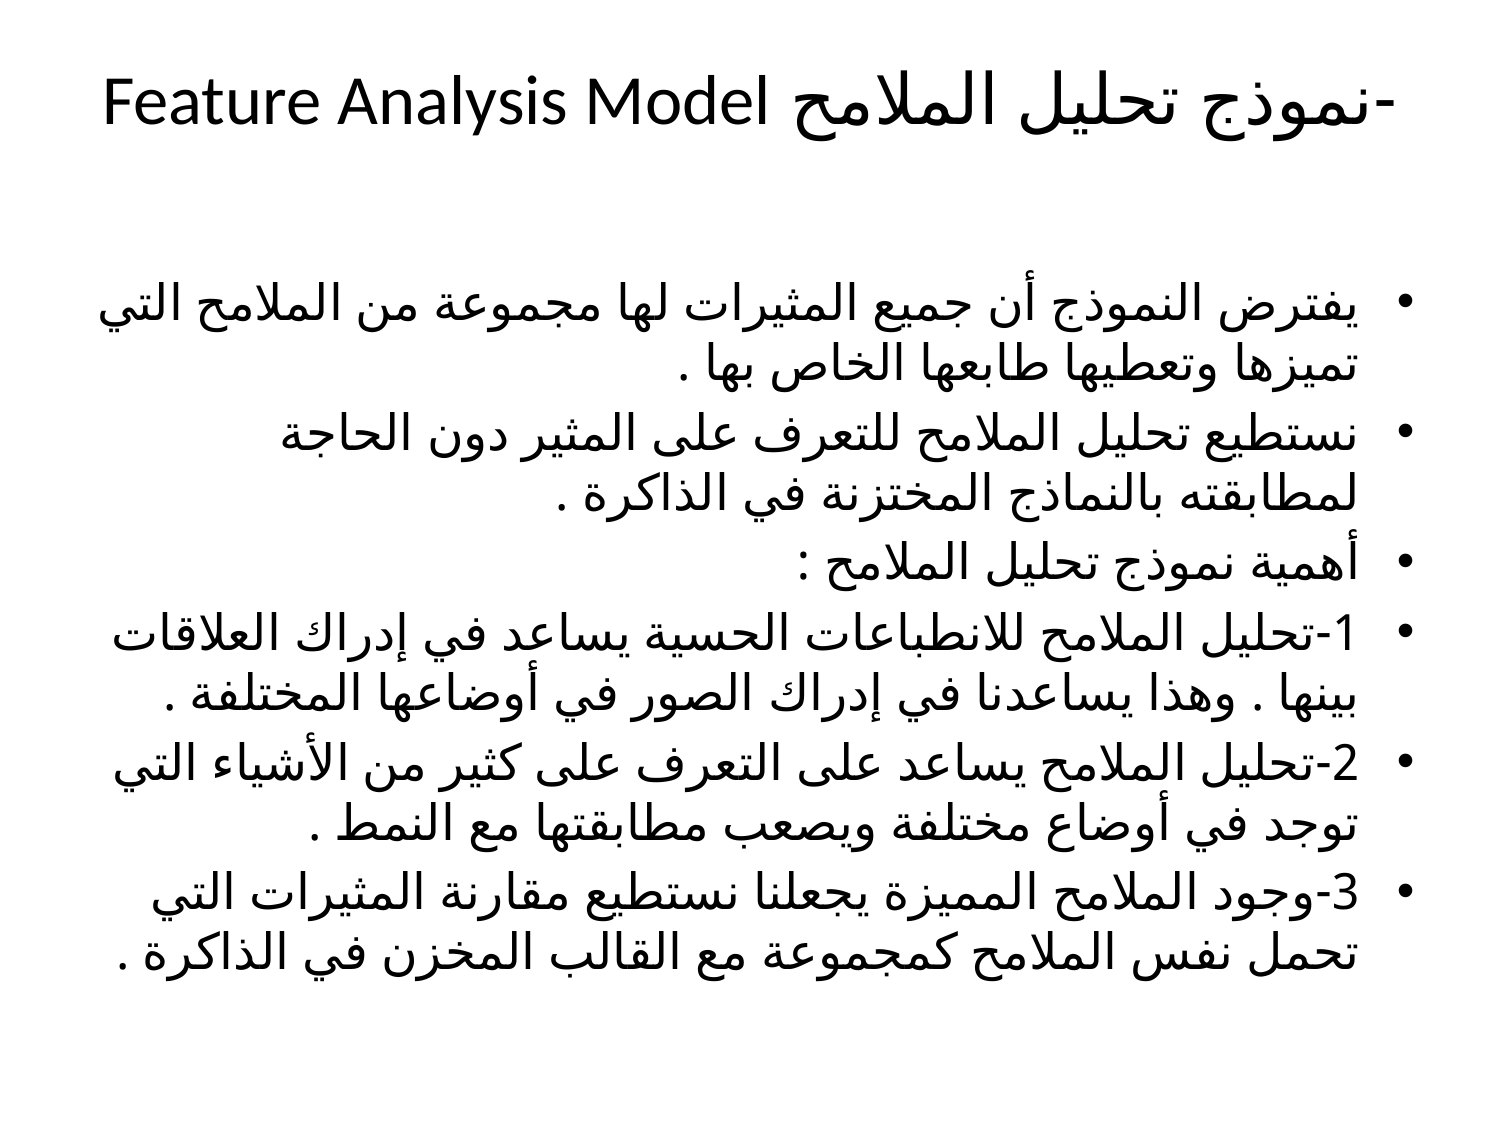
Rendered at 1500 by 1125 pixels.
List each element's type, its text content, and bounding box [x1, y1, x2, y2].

title -نموذج تحليل الملامح Feature Analysis Model [75, 45, 1425, 233]
list يفترض النموذج أن جميع المثيرات لها مجموعة من الملامح التي تميزها وتعطيها طابعها الخاص بها . نستطيع تحليل الملامح للتعرف على المثير دون الحاجة لمطابقته بالنماذج المختزنة في الذاكرة . أهمية نموذج تحليل الملامح : 1-تحليل الملامح للانطباعات الحسية يساعد في إدراك العلاقات بينها . وهذا يساعدنا في إدراك الصور في أوضاعها المختلفة . 2-تحليل الملامح يساعد على التعرف على كثير من الأشياء التي توجد في أوضاع مختلفة ويصعب مطابقتها مع النمط . 3-وجود الملامح المميزة يجعلنا نستطيع مقارنة المثيرات التي تحمل نفس الملامح كمجموعة مع القالب المخزن في الذاكرة . [75, 262, 1425, 1005]
